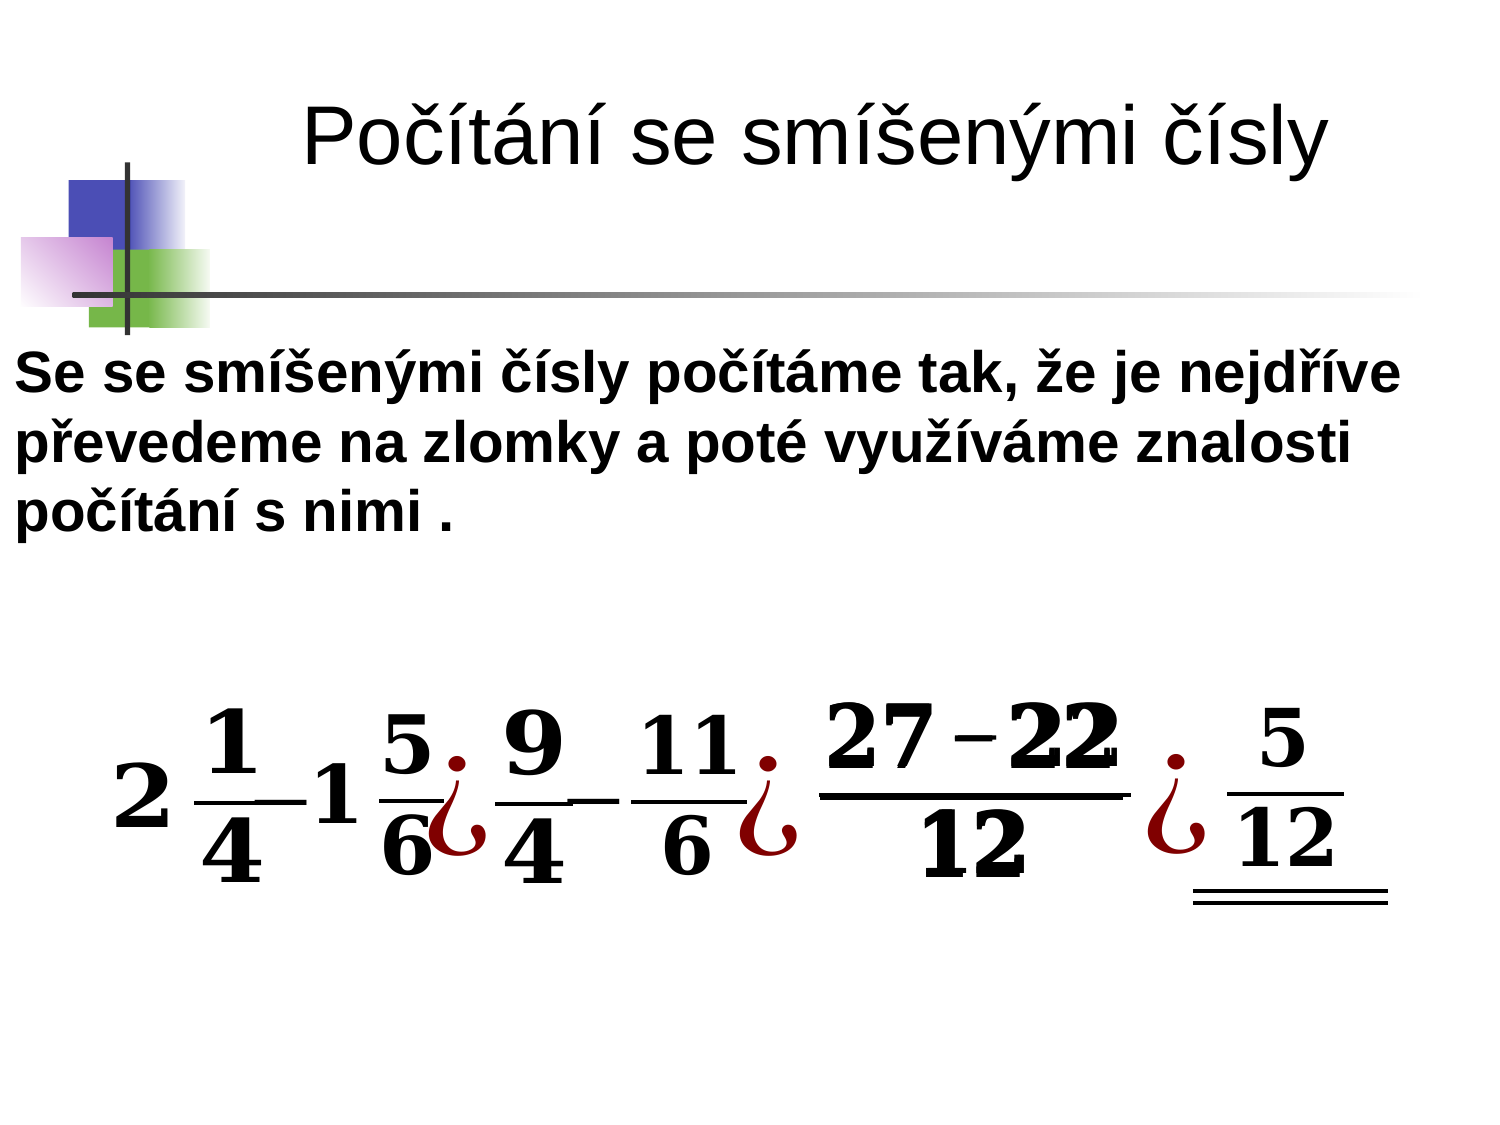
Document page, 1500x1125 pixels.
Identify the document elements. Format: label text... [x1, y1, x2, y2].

text_box Se se smíšenými čísly počítáme tak, že je nejdříve převedeme na zlomky a poté využíváme znalosti počítání s nimi . [0, 326, 1500, 551]
text_box Počítání se smíšenými čísly [262, 74, 1370, 189]
